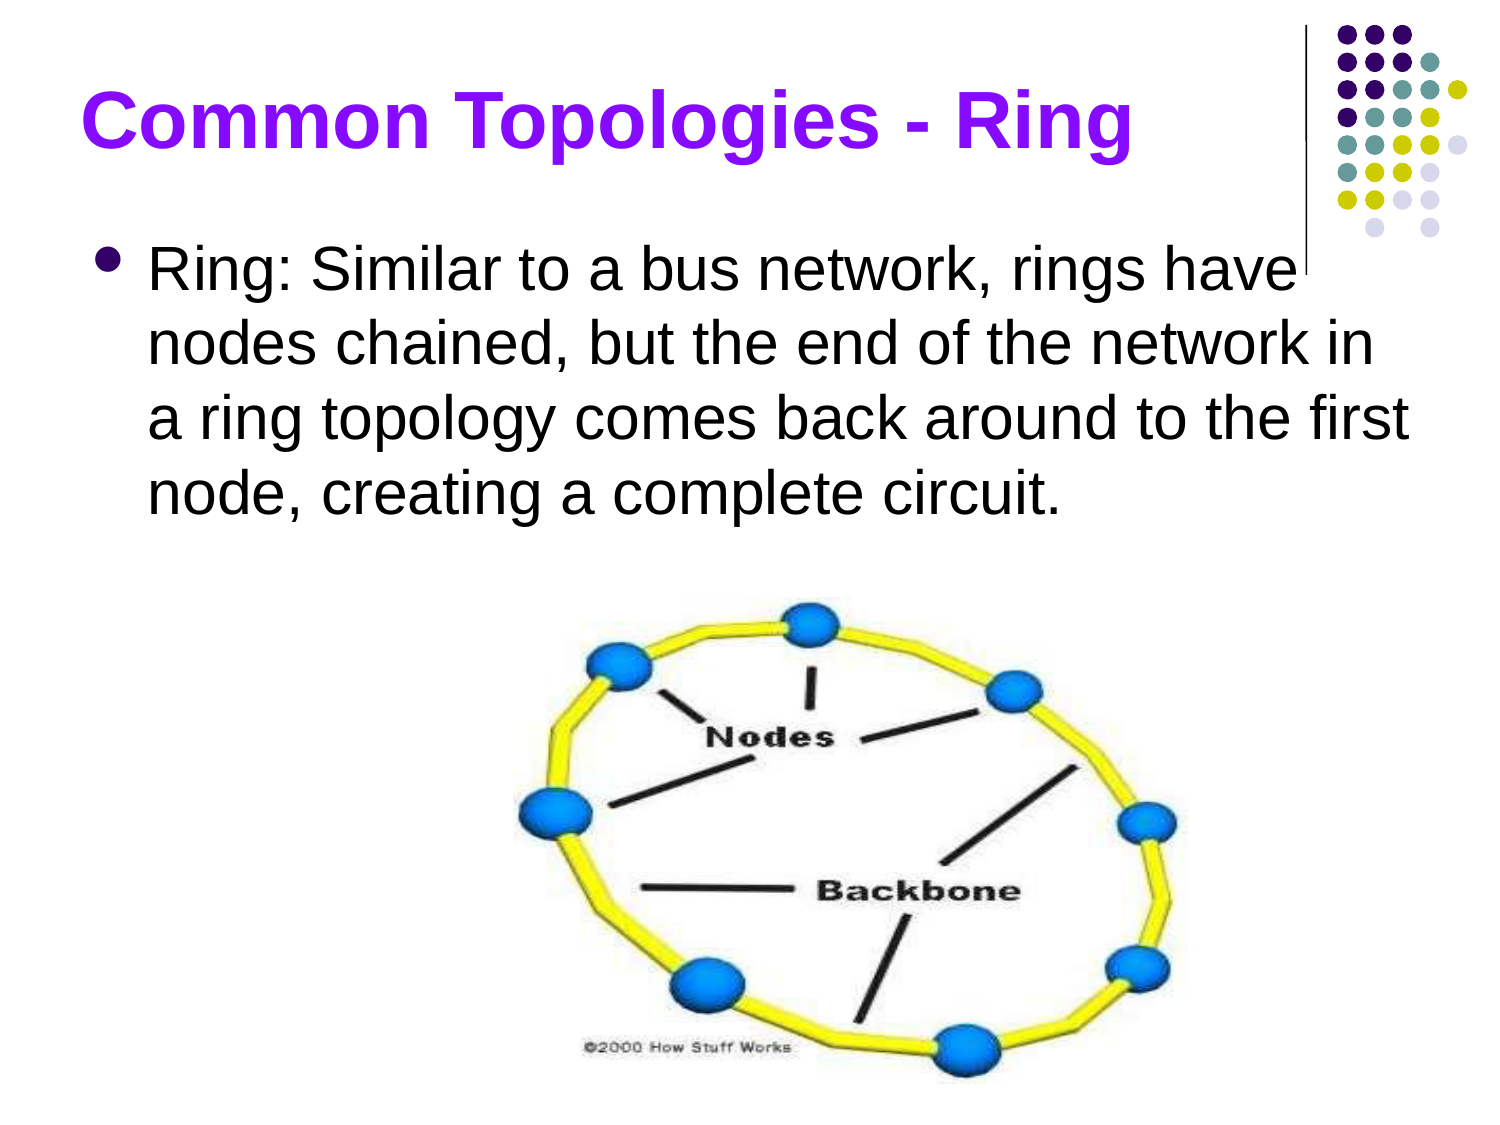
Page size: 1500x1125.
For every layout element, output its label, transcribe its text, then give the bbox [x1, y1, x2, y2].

picture [513, 597, 1188, 1085]
title Common Topologies - Ring [64, 0, 1303, 173]
list Ring: Similar to a bus network, rings have nodes chained, but the end of the network in a ring topology comes back around to the first node, creating a complete circuit. [76, 219, 1427, 944]
